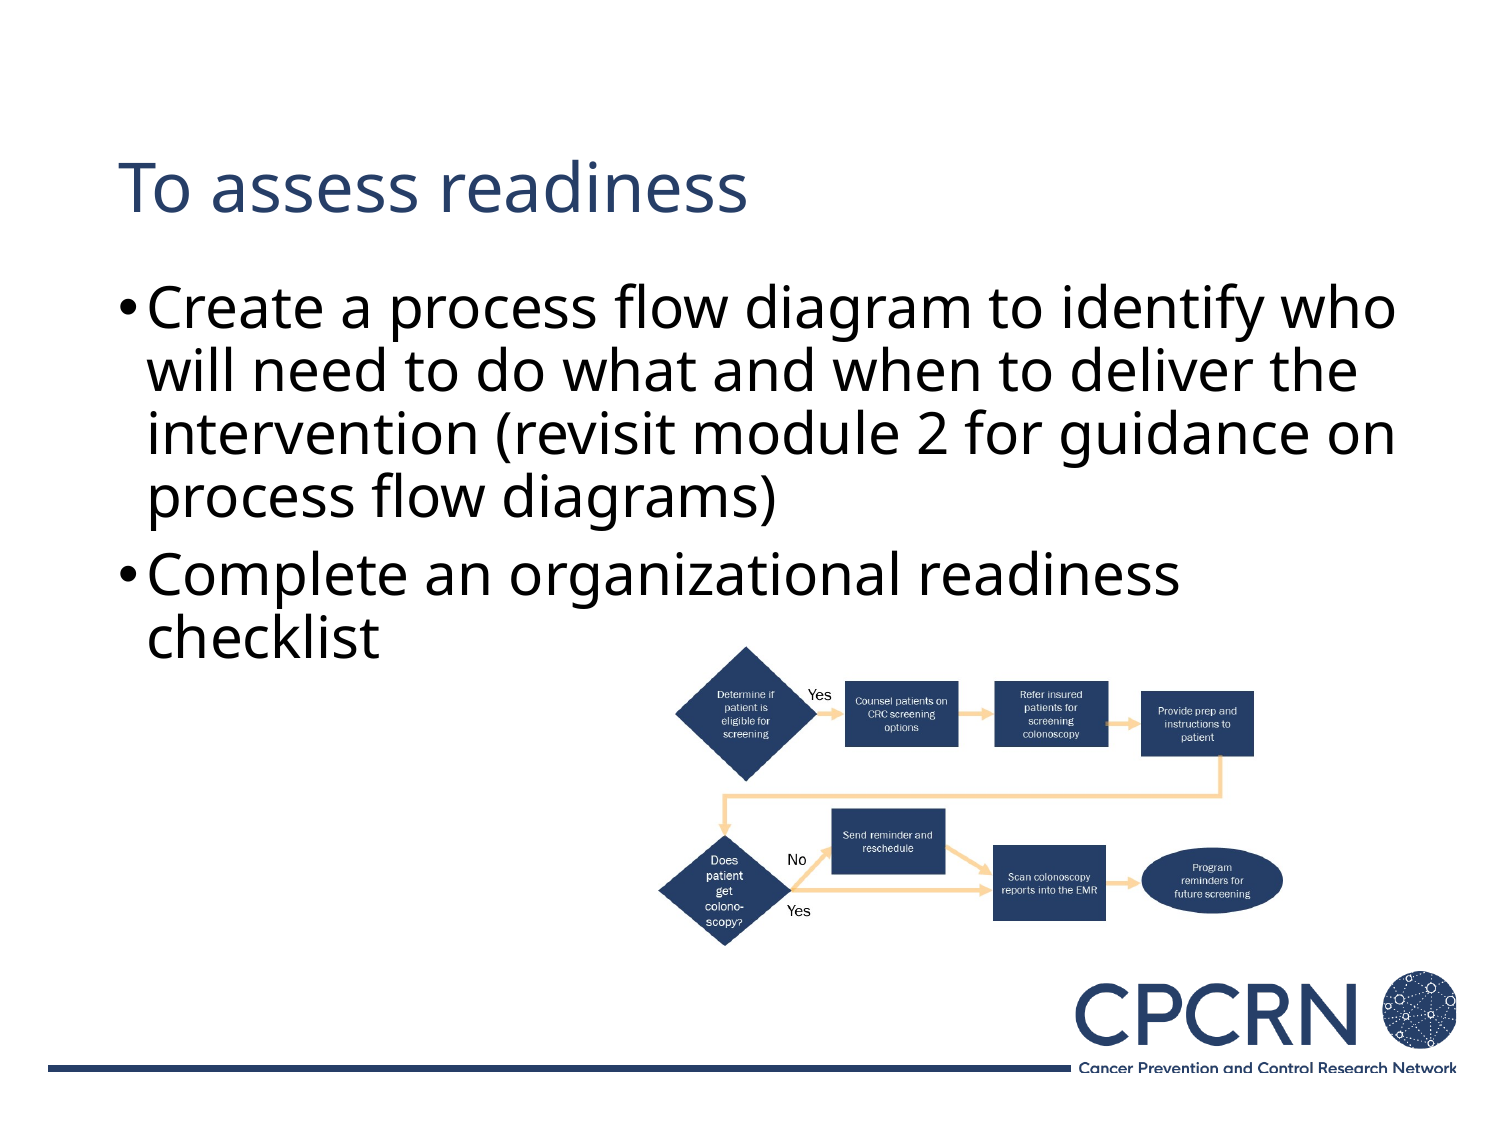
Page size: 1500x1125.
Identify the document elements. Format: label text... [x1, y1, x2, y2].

title To assess readiness [103, 103, 1397, 270]
picture [658, 646, 1283, 946]
list Create a process flow diagram to identify who will need to do what and when to deliver the intervention (revisit module 2 for guidance on process flow diagrams) Complete an organizational readiness checklist [103, 270, 1449, 900]
